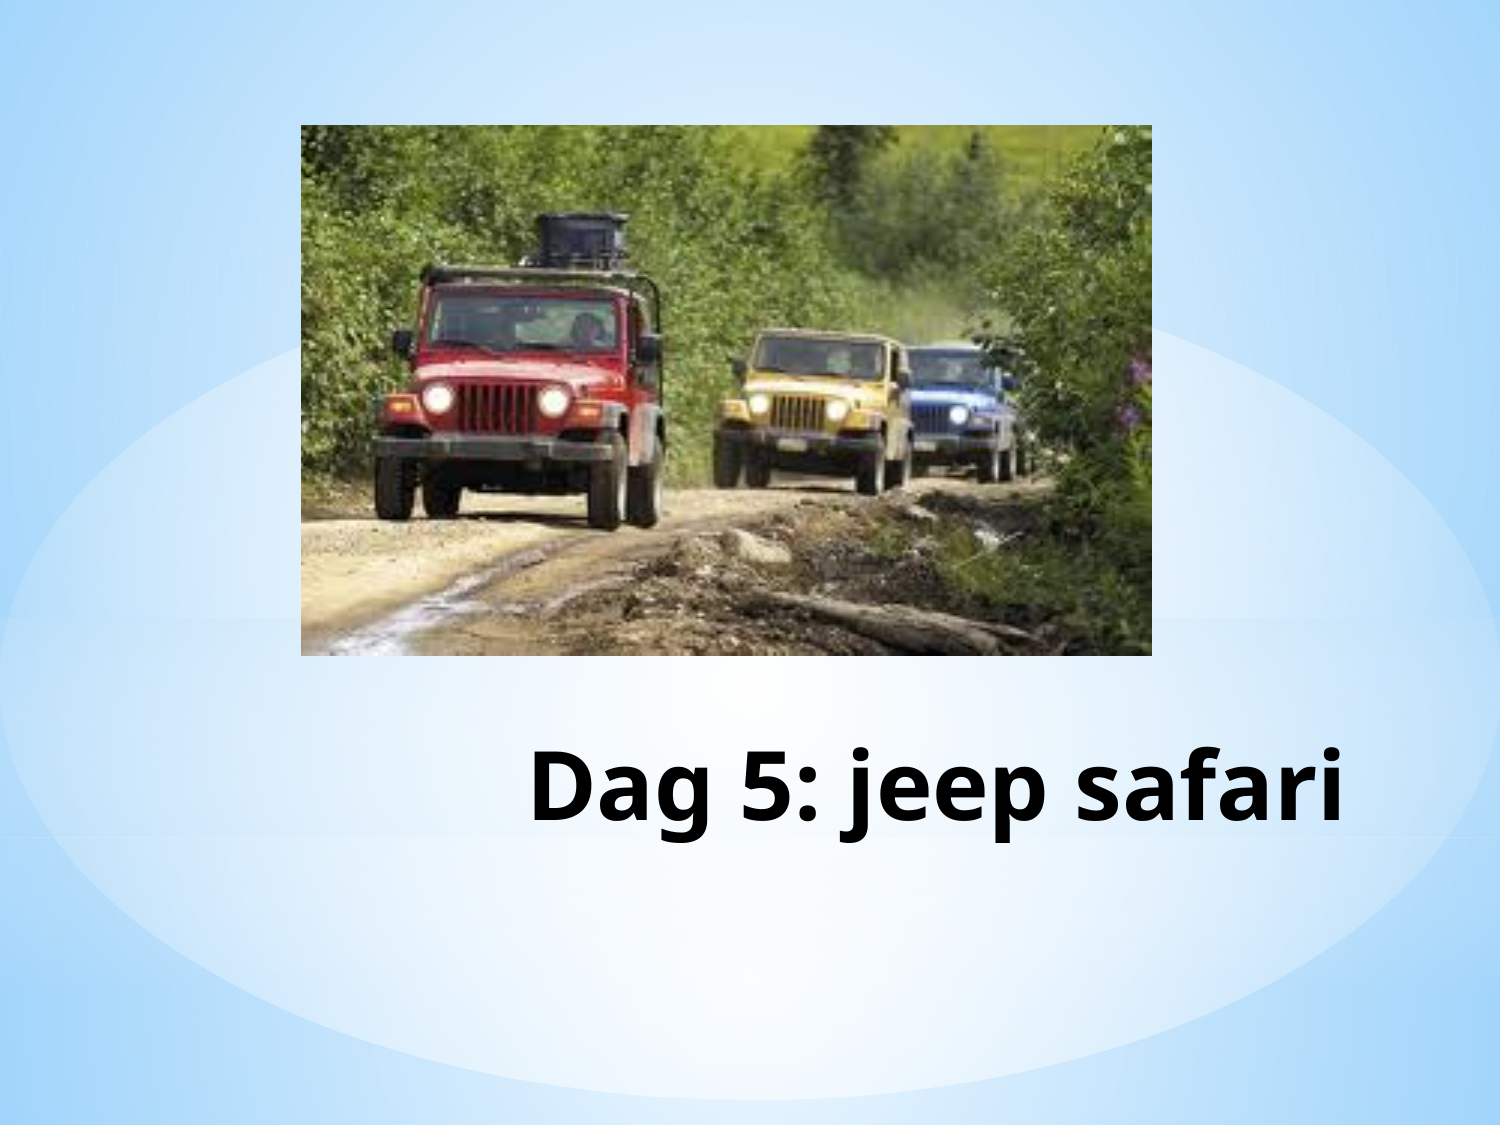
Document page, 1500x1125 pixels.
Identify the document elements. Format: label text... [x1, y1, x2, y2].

picture [300, 125, 1152, 656]
title Dag 5: jeep safari [294, 717, 1363, 905]
